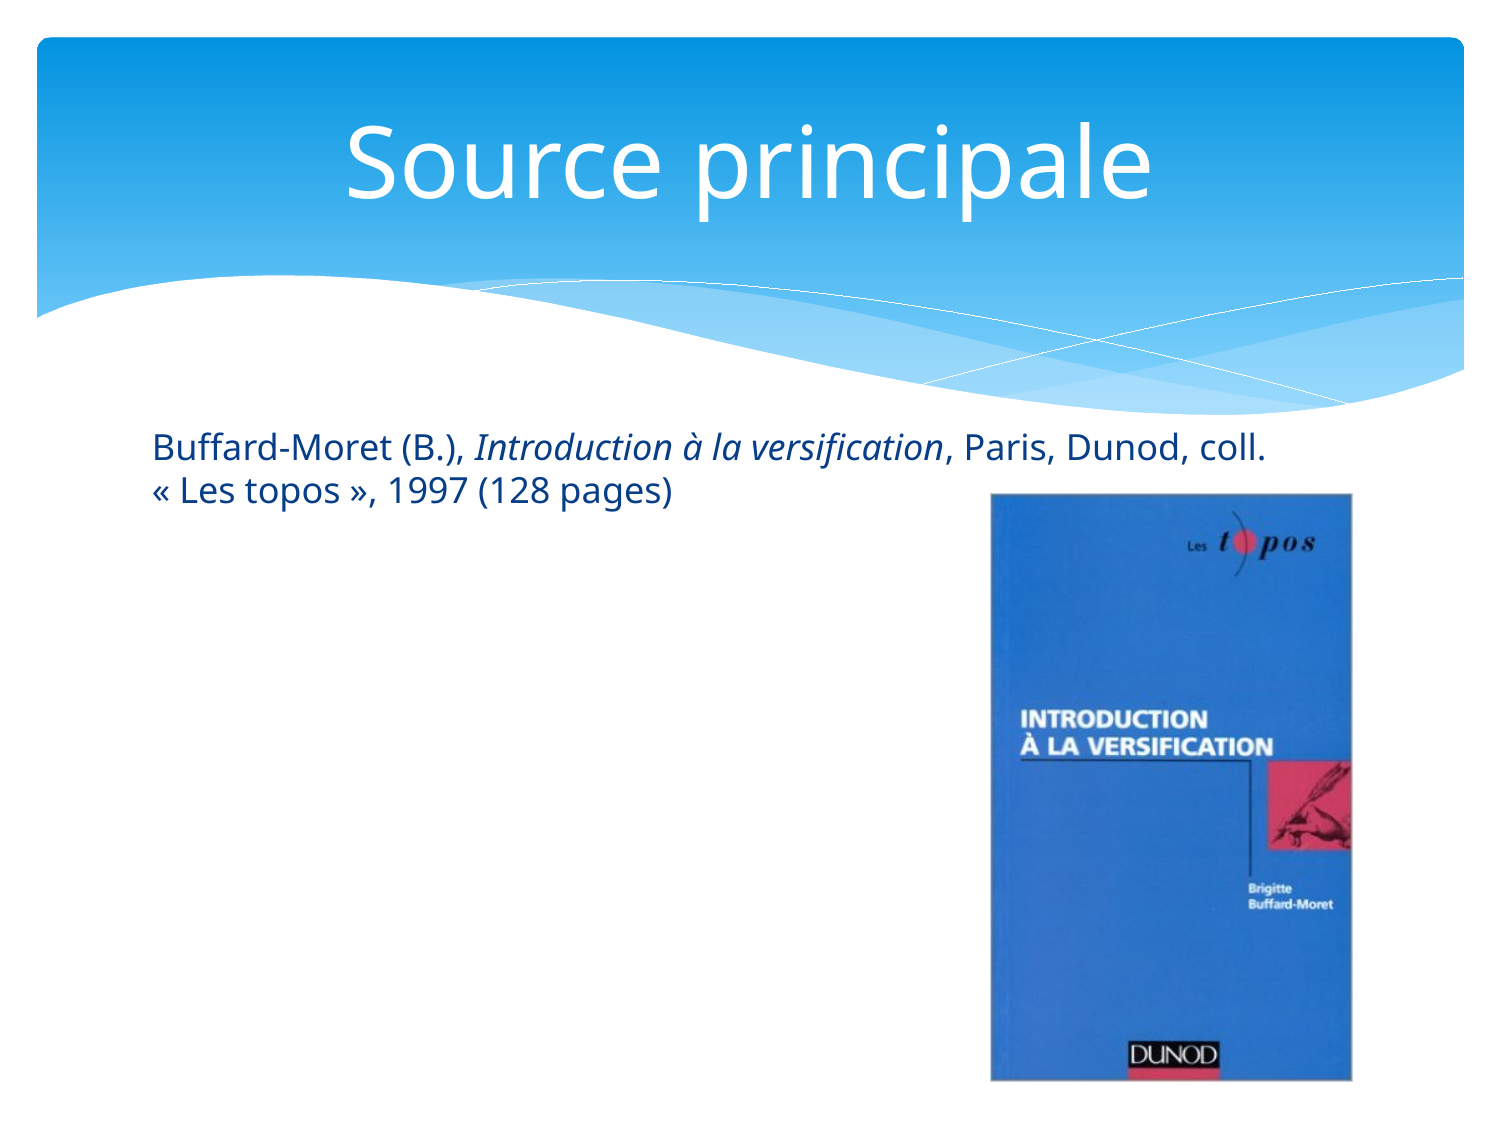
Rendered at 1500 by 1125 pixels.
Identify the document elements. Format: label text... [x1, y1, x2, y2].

picture [989, 493, 1353, 1082]
list Buffard-Moret (B.), Introduction à la versification, Paris, Dunod, coll. « Les topos », 1997 (128 pages) [136, 416, 1353, 520]
title Source principale [75, 55, 1425, 261]
